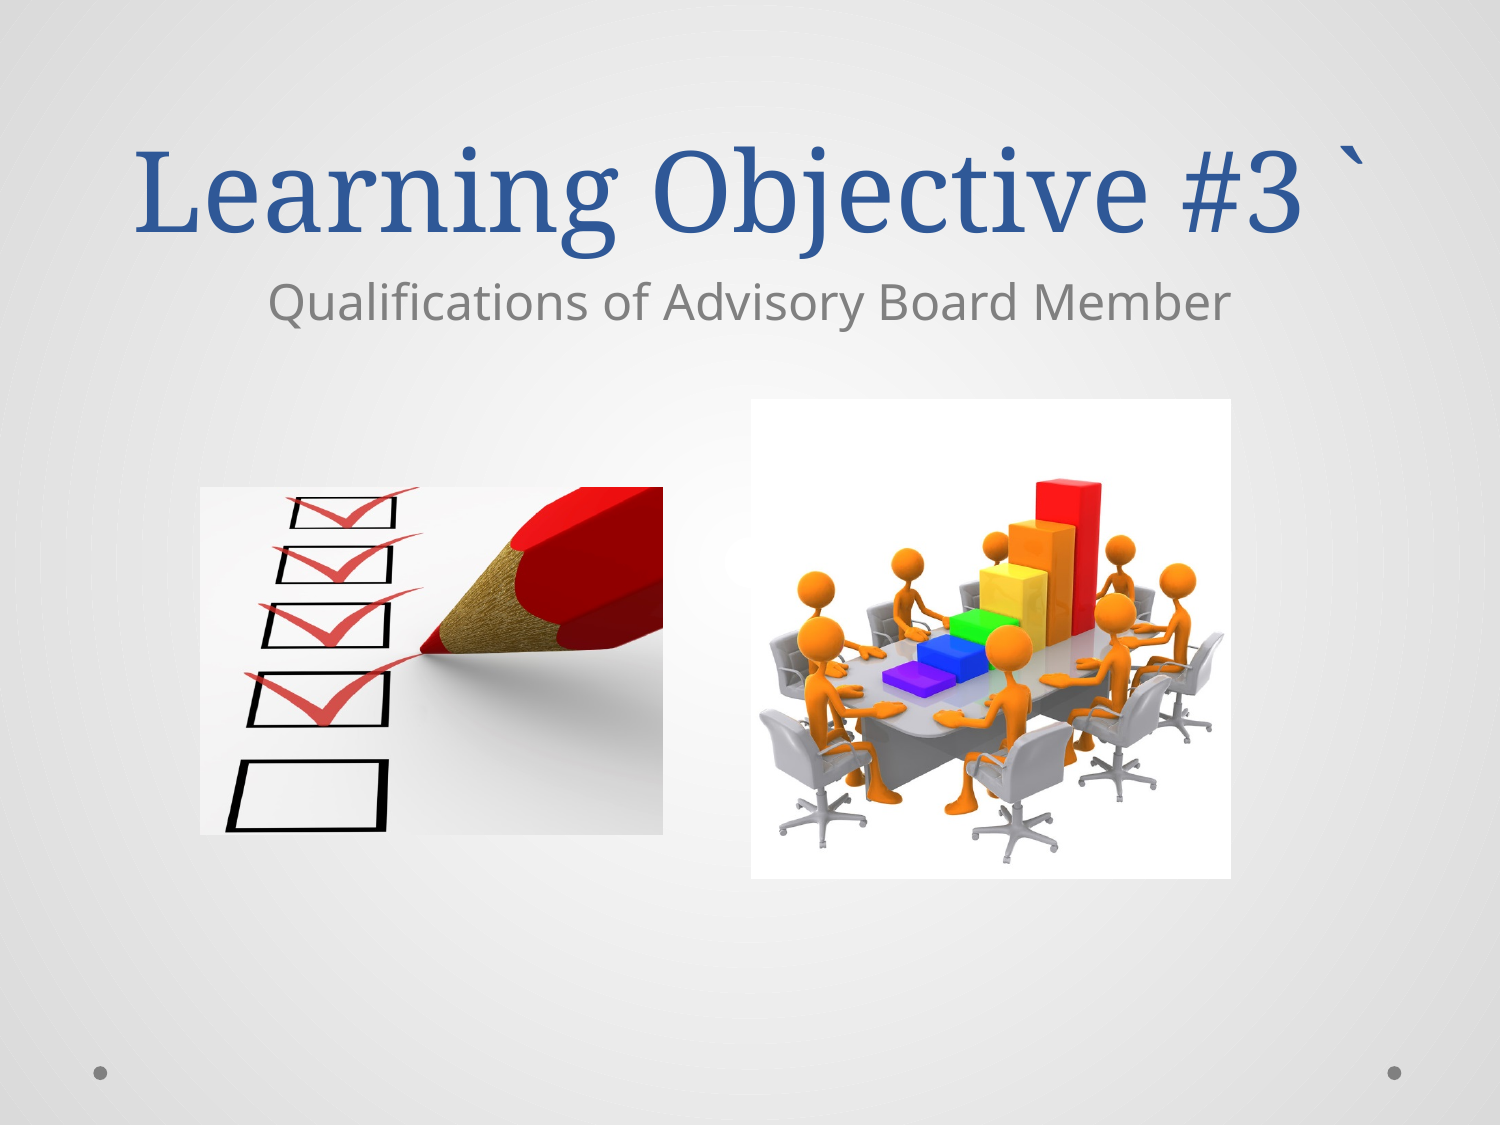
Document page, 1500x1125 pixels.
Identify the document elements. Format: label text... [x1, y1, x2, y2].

title Learning Objective #3 ` [75, 0, 1425, 262]
list Qualifications of Advisory Board Member [75, 262, 1425, 1005]
picture [199, 487, 663, 835]
picture [751, 399, 1231, 880]
